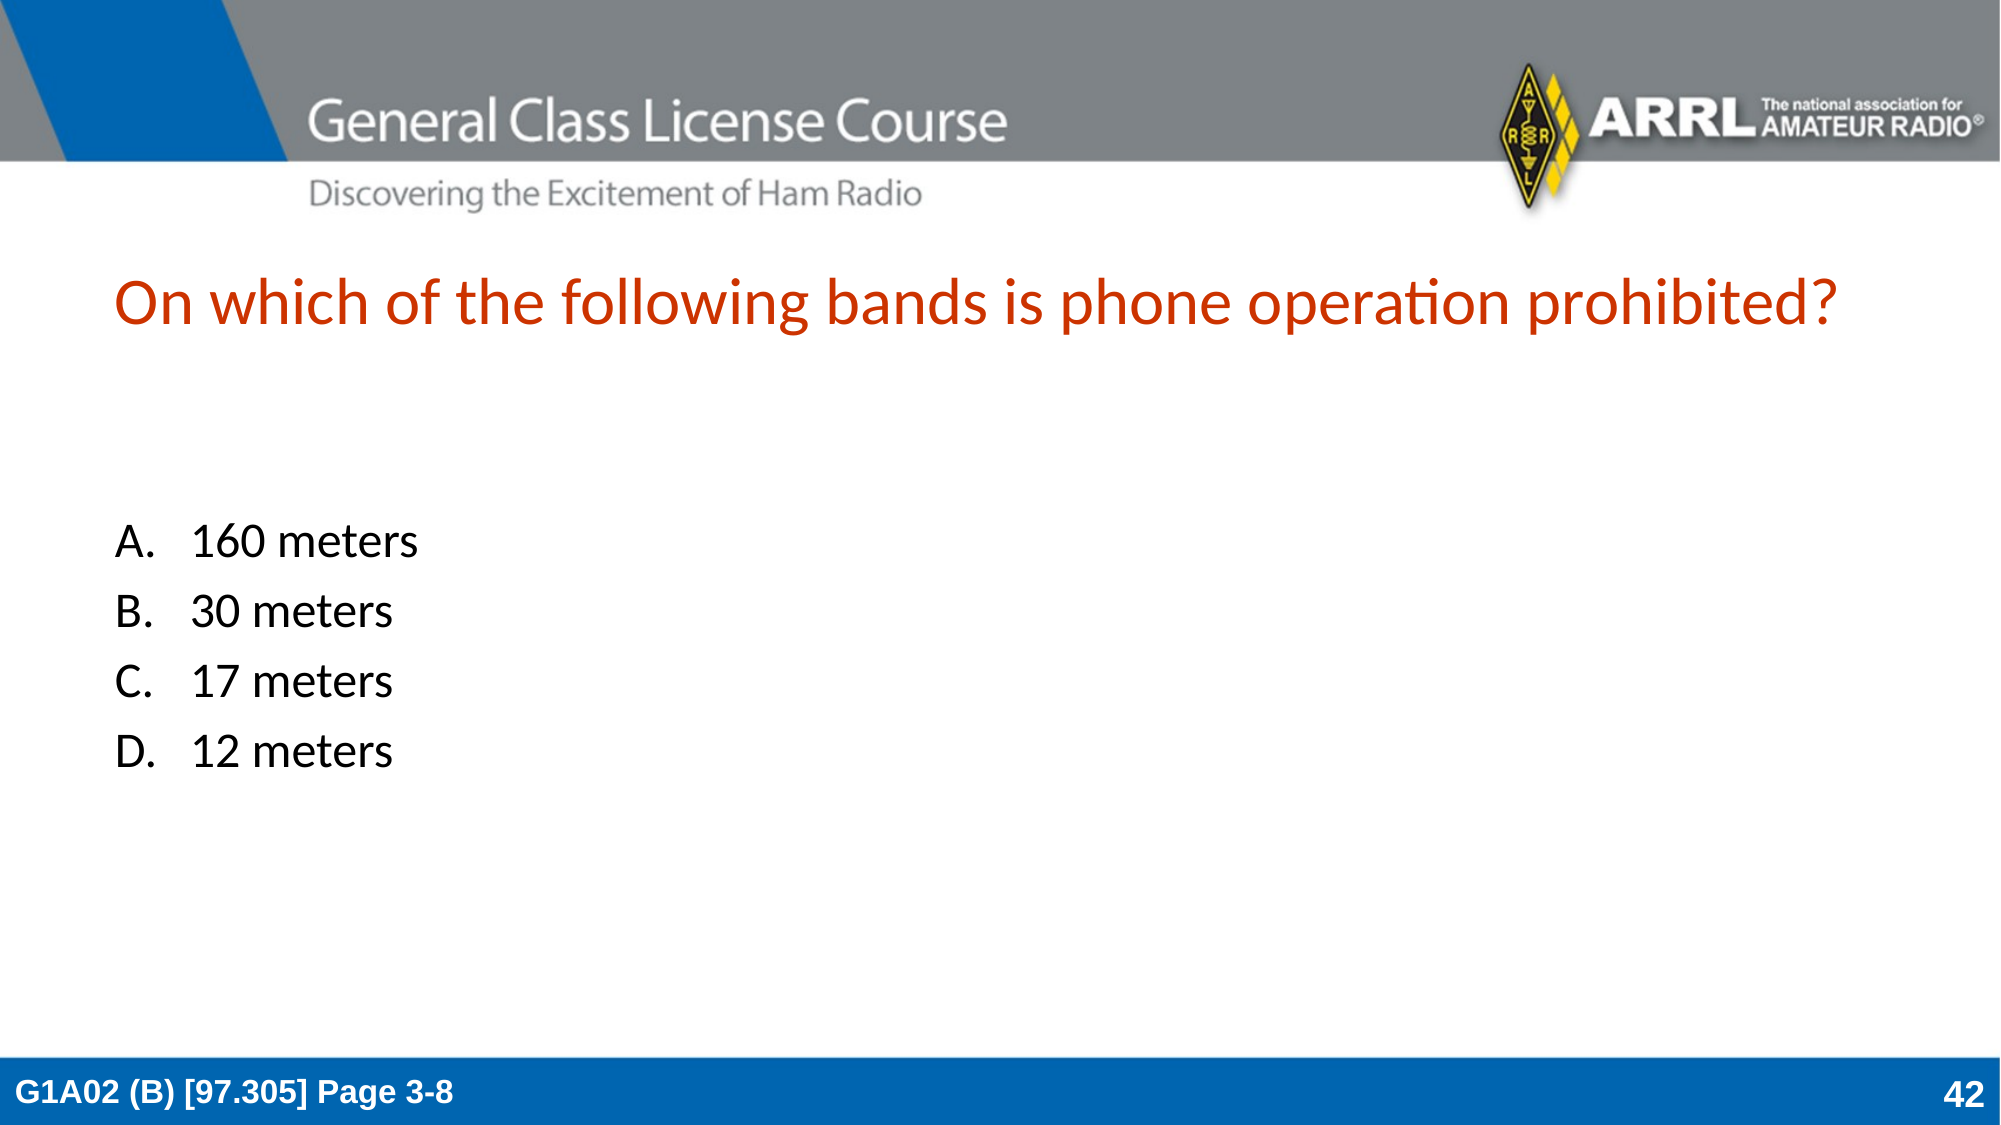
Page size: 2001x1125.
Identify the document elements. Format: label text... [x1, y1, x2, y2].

list 160 meters 30 meters 17 meters 12 meters [99, 500, 1900, 1005]
title On which of the following bands is phone operation prohibited? [99, 249, 1900, 388]
picture [0, 0, 2001, 1125]
text_box 42 [1875, 1062, 2000, 1123]
text_box G1A02 (B) [97.305] Page 3-8 [0, 1062, 1313, 1118]
